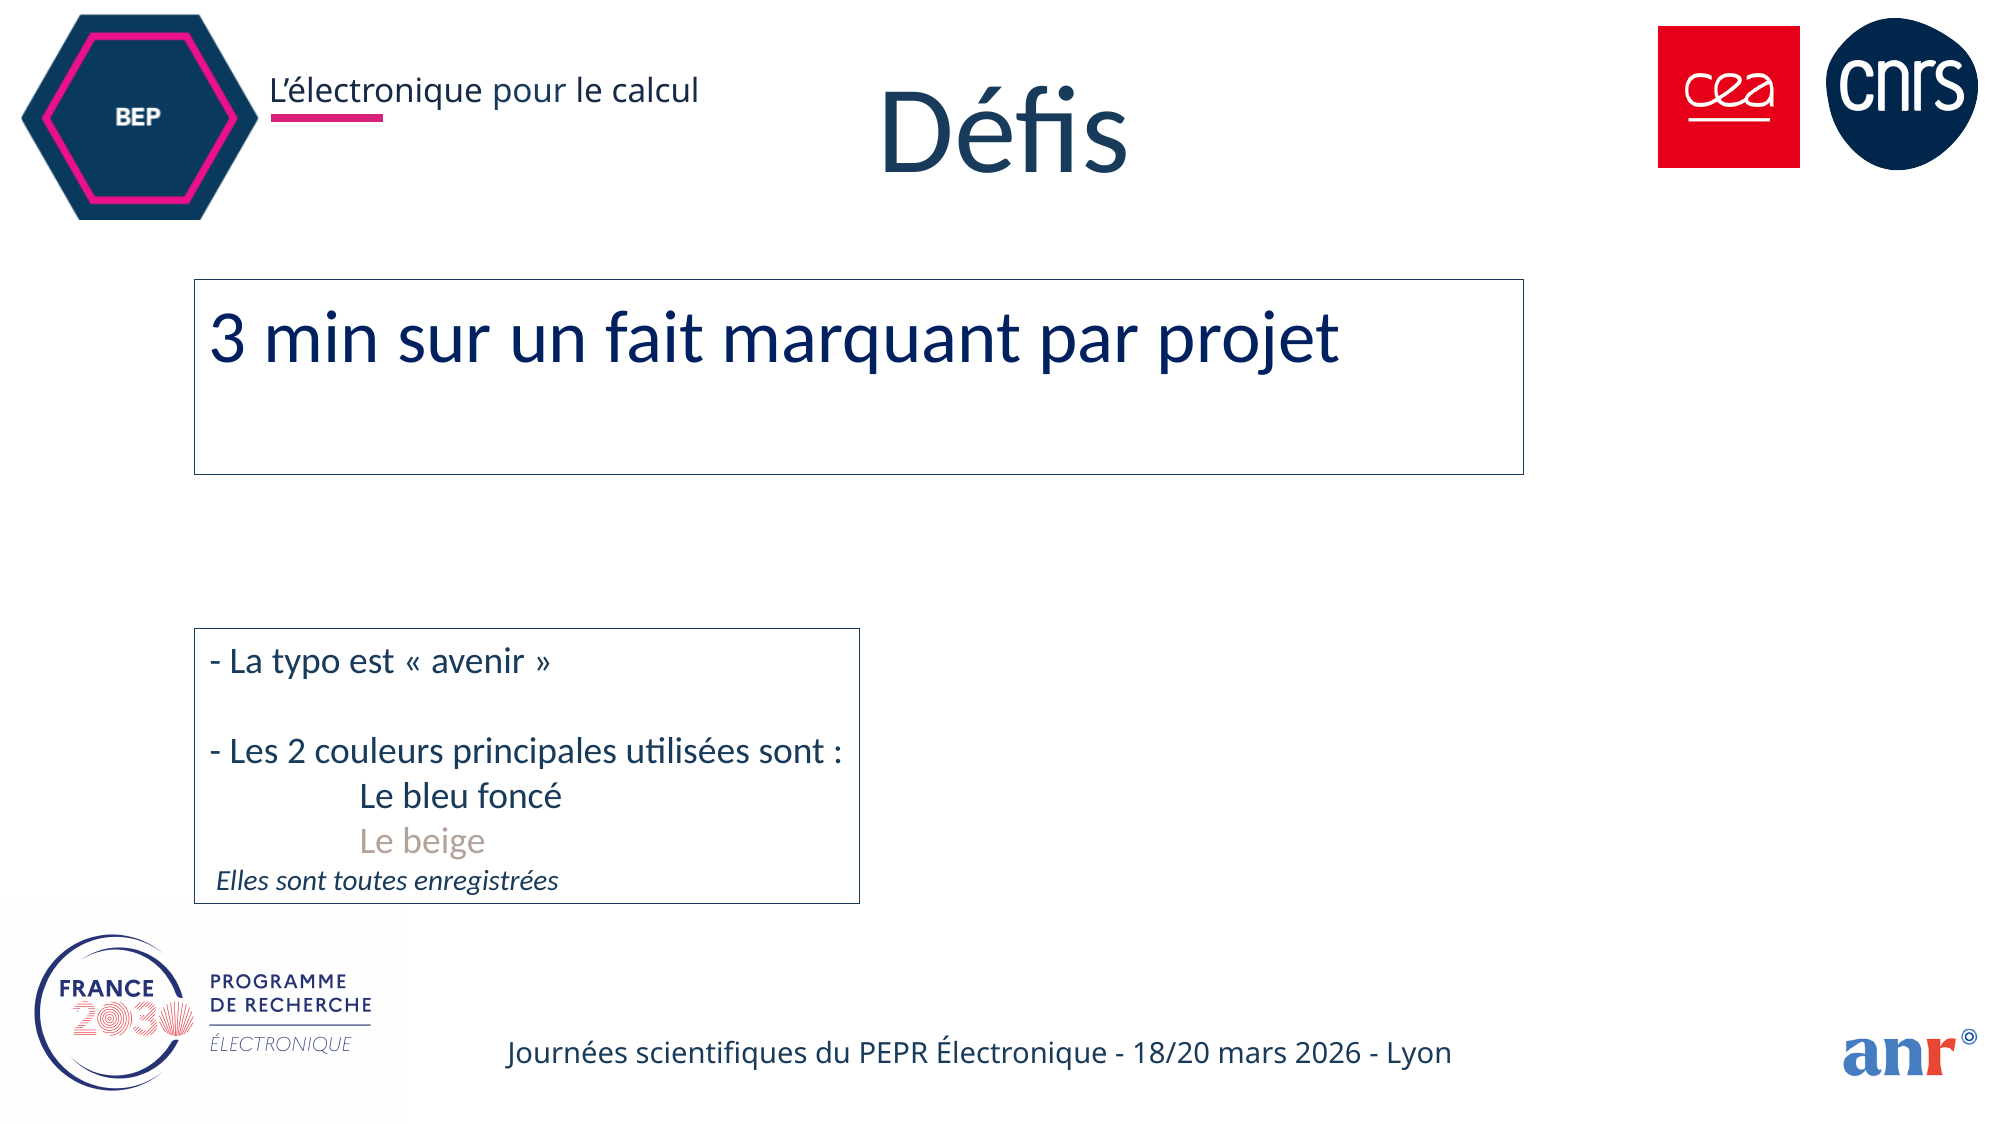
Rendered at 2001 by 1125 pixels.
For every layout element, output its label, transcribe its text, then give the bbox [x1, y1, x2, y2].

picture [1823, 16, 1981, 172]
text_box 3 min sur un fait marquant par projet [194, 279, 1524, 475]
title Défis [863, 39, 1427, 169]
picture [0, 900, 405, 1125]
picture [1658, 26, 1800, 168]
text_box - La typo est « avenir » - Les 2 couleurs principales utilisées sont : Le bleu foncé Le beige Elles sont toutes enregistrées [194, 628, 860, 904]
picture [1839, 982, 1981, 1124]
